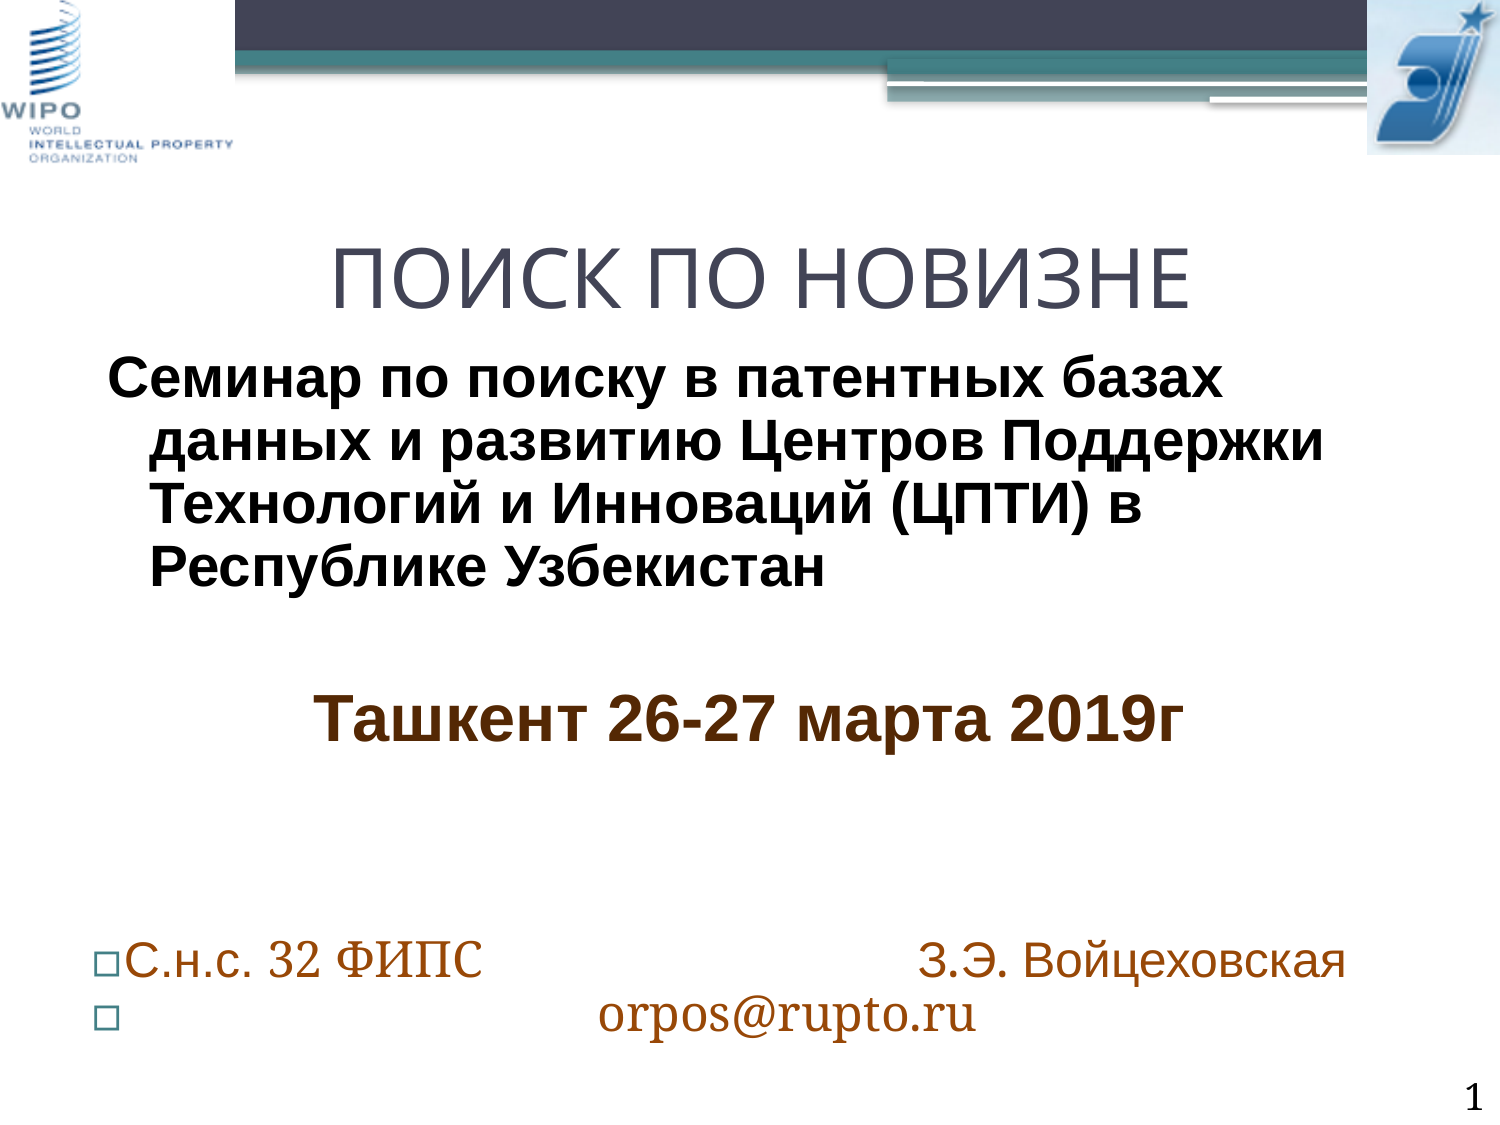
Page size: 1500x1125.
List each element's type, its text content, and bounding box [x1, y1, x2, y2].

picture [1366, 0, 1500, 155]
slide_number 1 [1417, 1054, 1500, 1125]
list Семинар по поиску в патентных базах данных и развитию Центров Поддержки Технологий и Инноваций (ЦПТИ) в Республике Узбекистан Ташкент 26-27 марта 2019г С.н.с. 32 ФИПС З.Э. Войцеховская orpos@rupto.ru [75, 339, 1425, 1079]
picture [0, 0, 235, 166]
title ПОИСК ПО НОВИЗНЕ [75, 187, 1425, 339]
